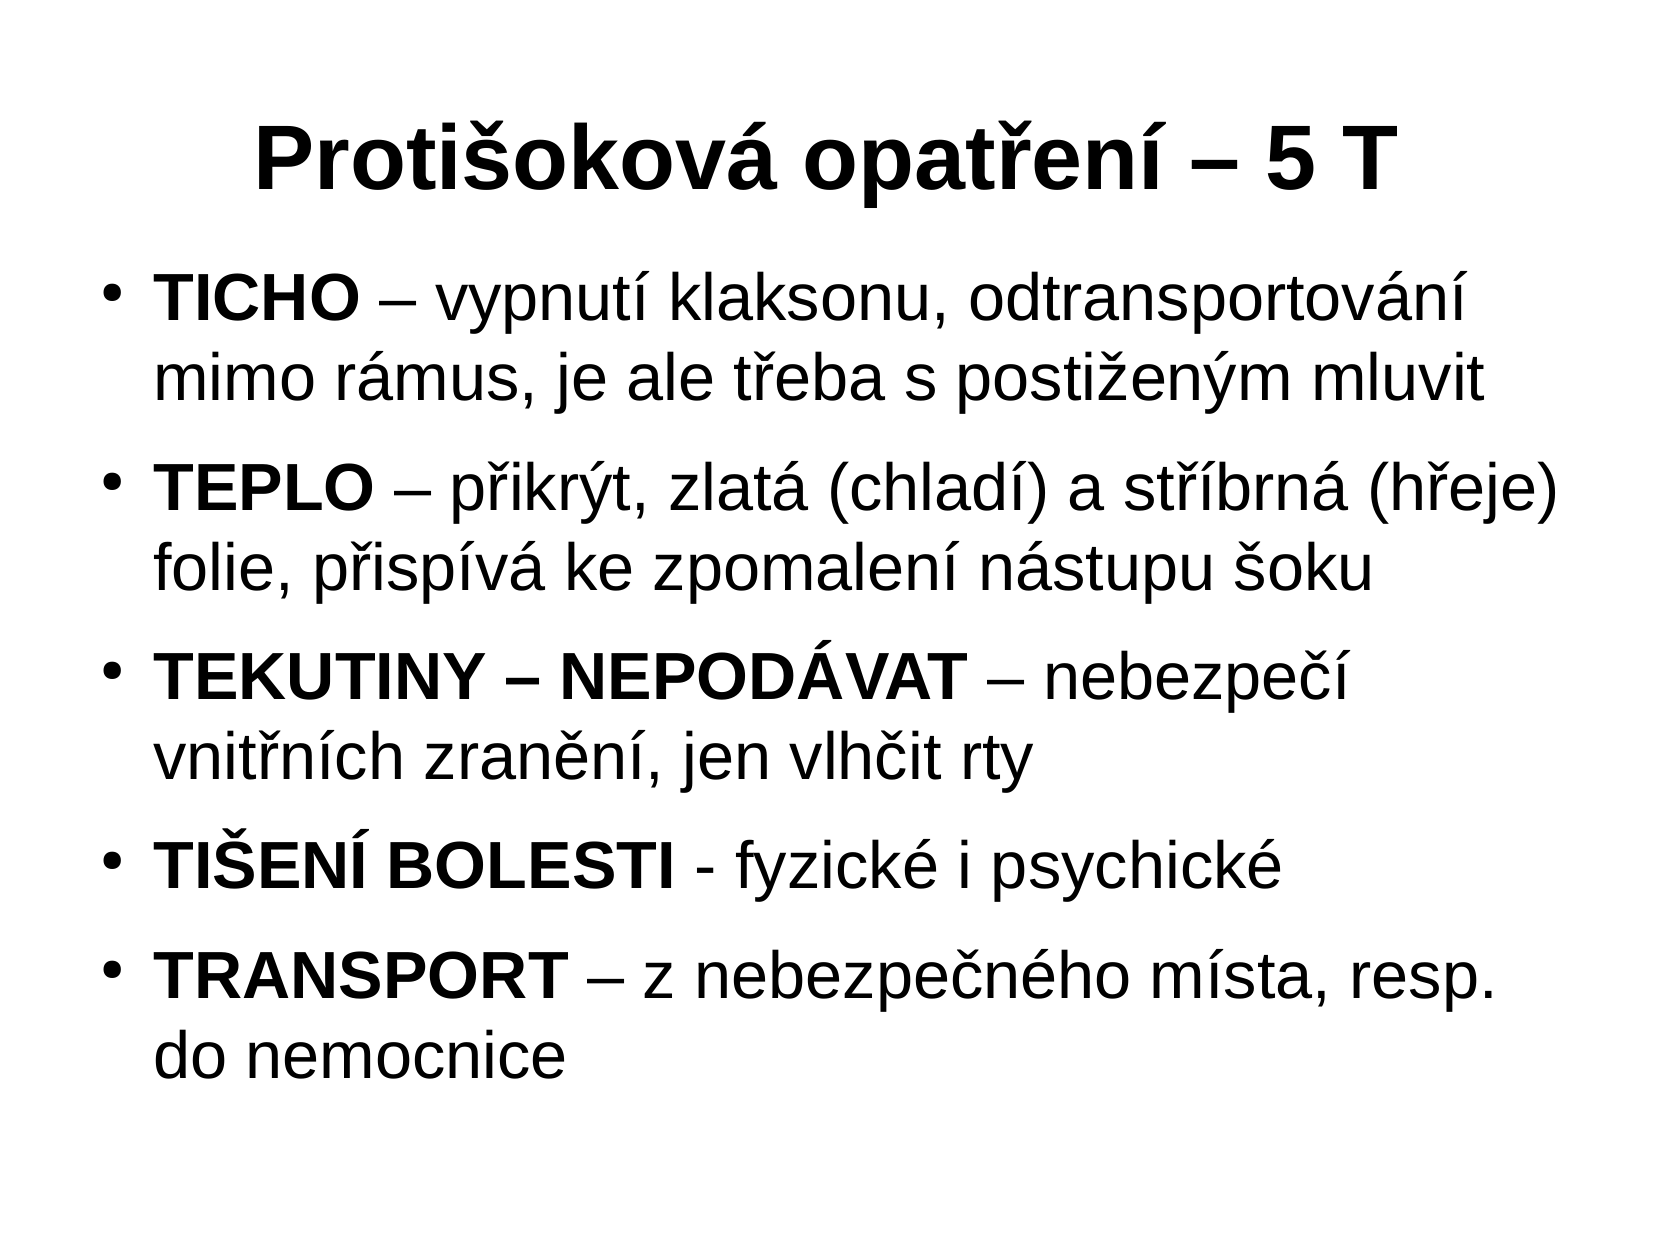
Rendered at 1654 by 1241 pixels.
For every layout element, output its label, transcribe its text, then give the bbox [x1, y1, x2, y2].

list TICHO – vypnutí klaksonu, odtransportování mimo rámus, je ale třeba s postiženým mluvit TEPLO – přikrýt, zlatá (chladí) a stříbrná (hřeje) folie, přispívá ke zpomalení nástupu šoku TEKUTINY – NEPODÁVAT – nebezpečí vnitřních zranění, jen vlhčit rty TIŠENÍ BOLESTI - fyzické i psychické TRANSPORT – z nebezpečného místa, resp. do nemocnice [82, 253, 1571, 1109]
title Protišoková opatření – 5 T [82, 49, 1571, 253]
